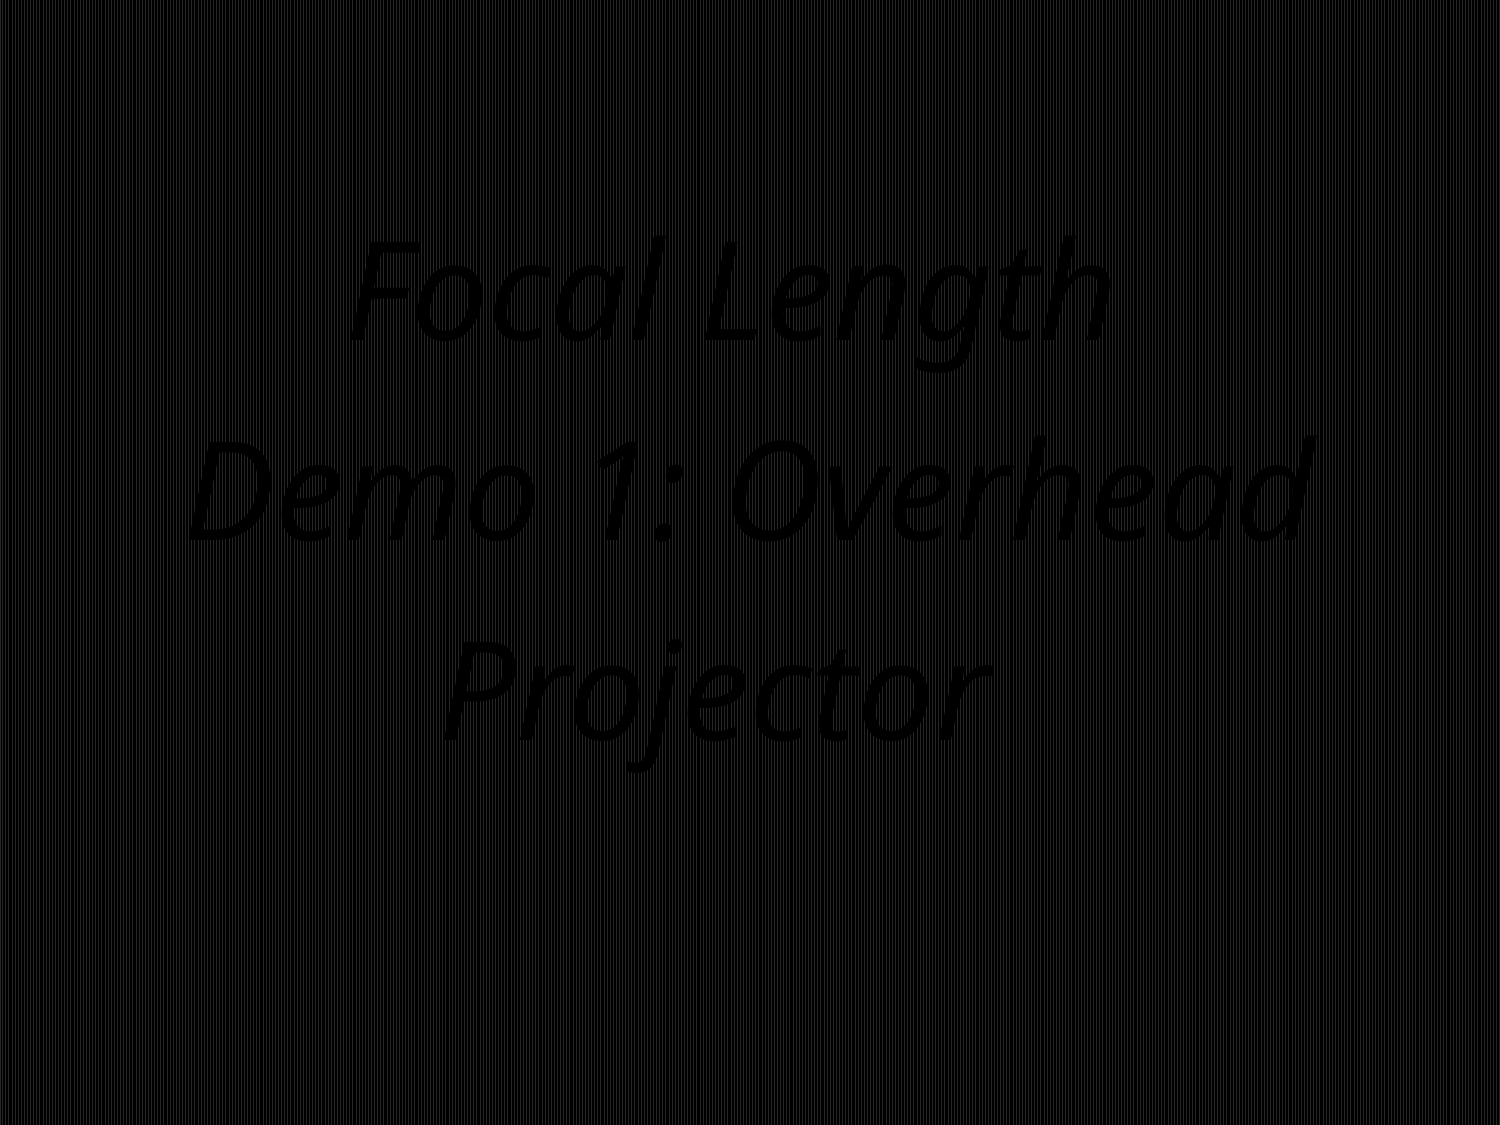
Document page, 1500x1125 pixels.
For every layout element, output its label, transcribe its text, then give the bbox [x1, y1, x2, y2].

text_box Focal Length Demo 1: Overhead Projector [0, 0, 1500, 936]
